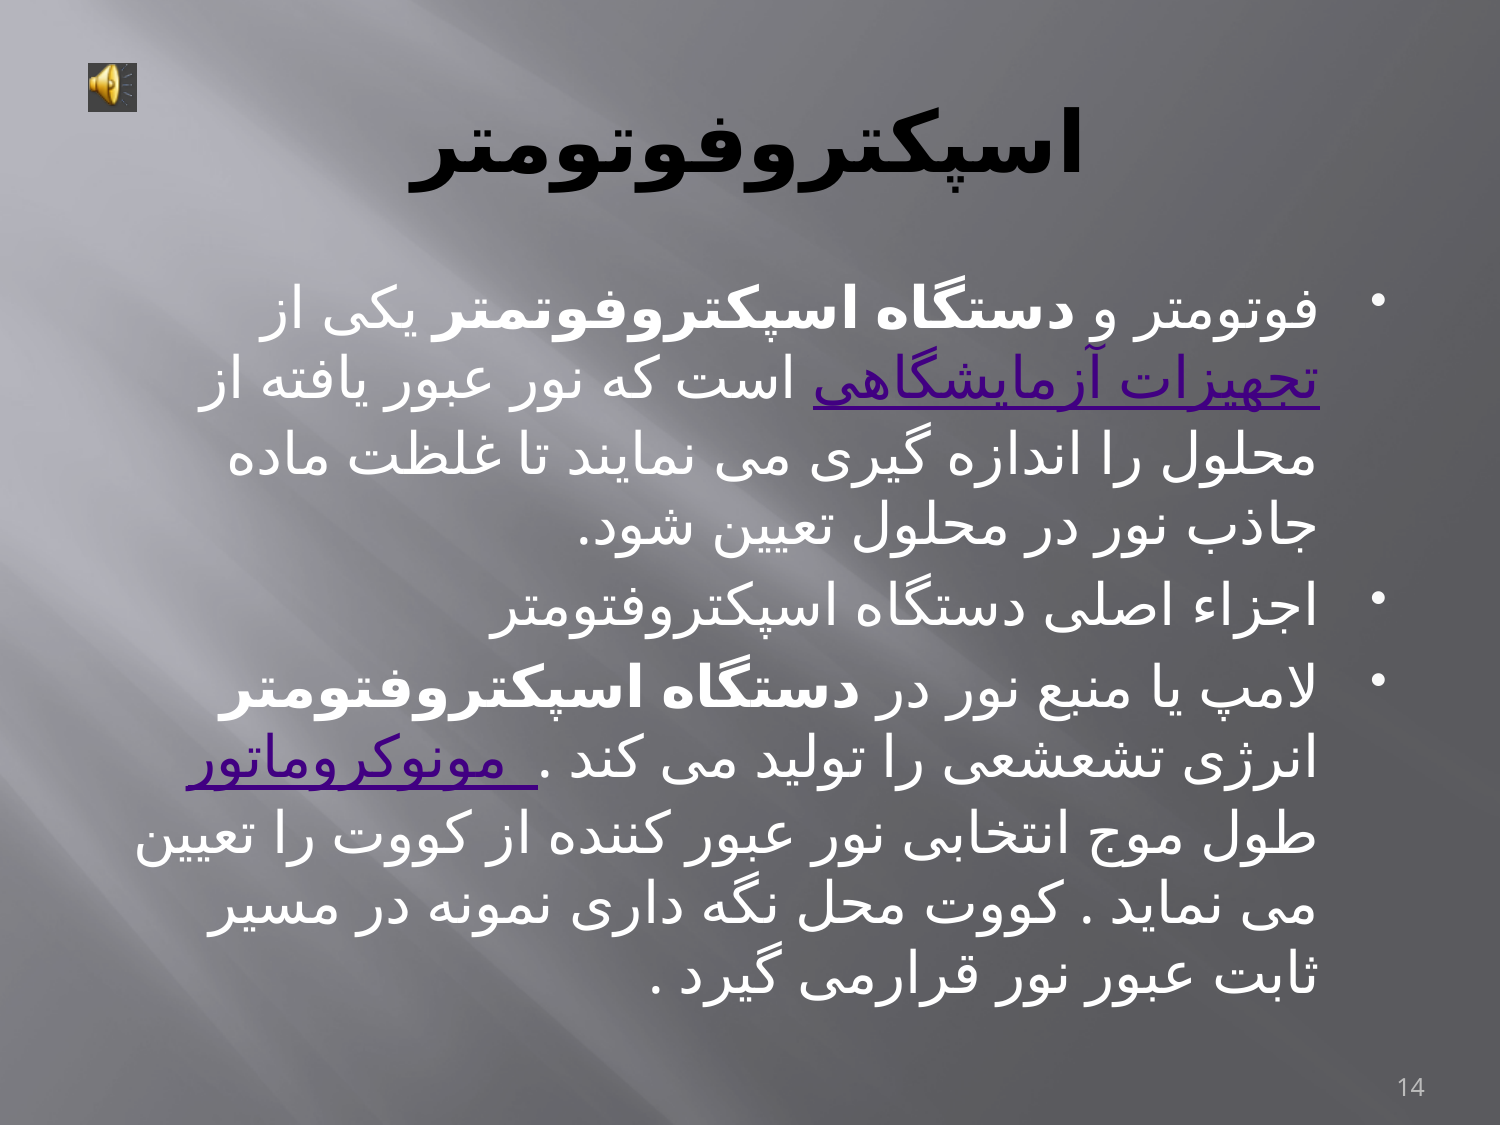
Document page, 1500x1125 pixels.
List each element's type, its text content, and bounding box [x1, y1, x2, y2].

slide_number 14 [1299, 1052, 1425, 1113]
picture [87, 62, 138, 113]
title اسپکتروفوتومتر [75, 45, 1425, 233]
list فوتومتر و دستگاه اسپکتروفوتمتر یکی از تجهیزات آزمایشگاهی است که نور عبور یافته از محلول را اندازه گیری می نمایند تا غلظت ماده جاذب نور در محلول تعیین شود. اجزاء اصلی دستگاه اسپکتروفتومتر لامپ یا منبع نور در دستگاه اسپکتروفتومتر انرژی تشعشعی را تولید می کند . مونوکروماتور طول موج انتخابی نور عبور کننده از کووت را تعیین می نماید . کووت محل نگه داری نمونه در مسیر ثابت عبور نور قرارمی گیرد . [75, 262, 1425, 1035]
